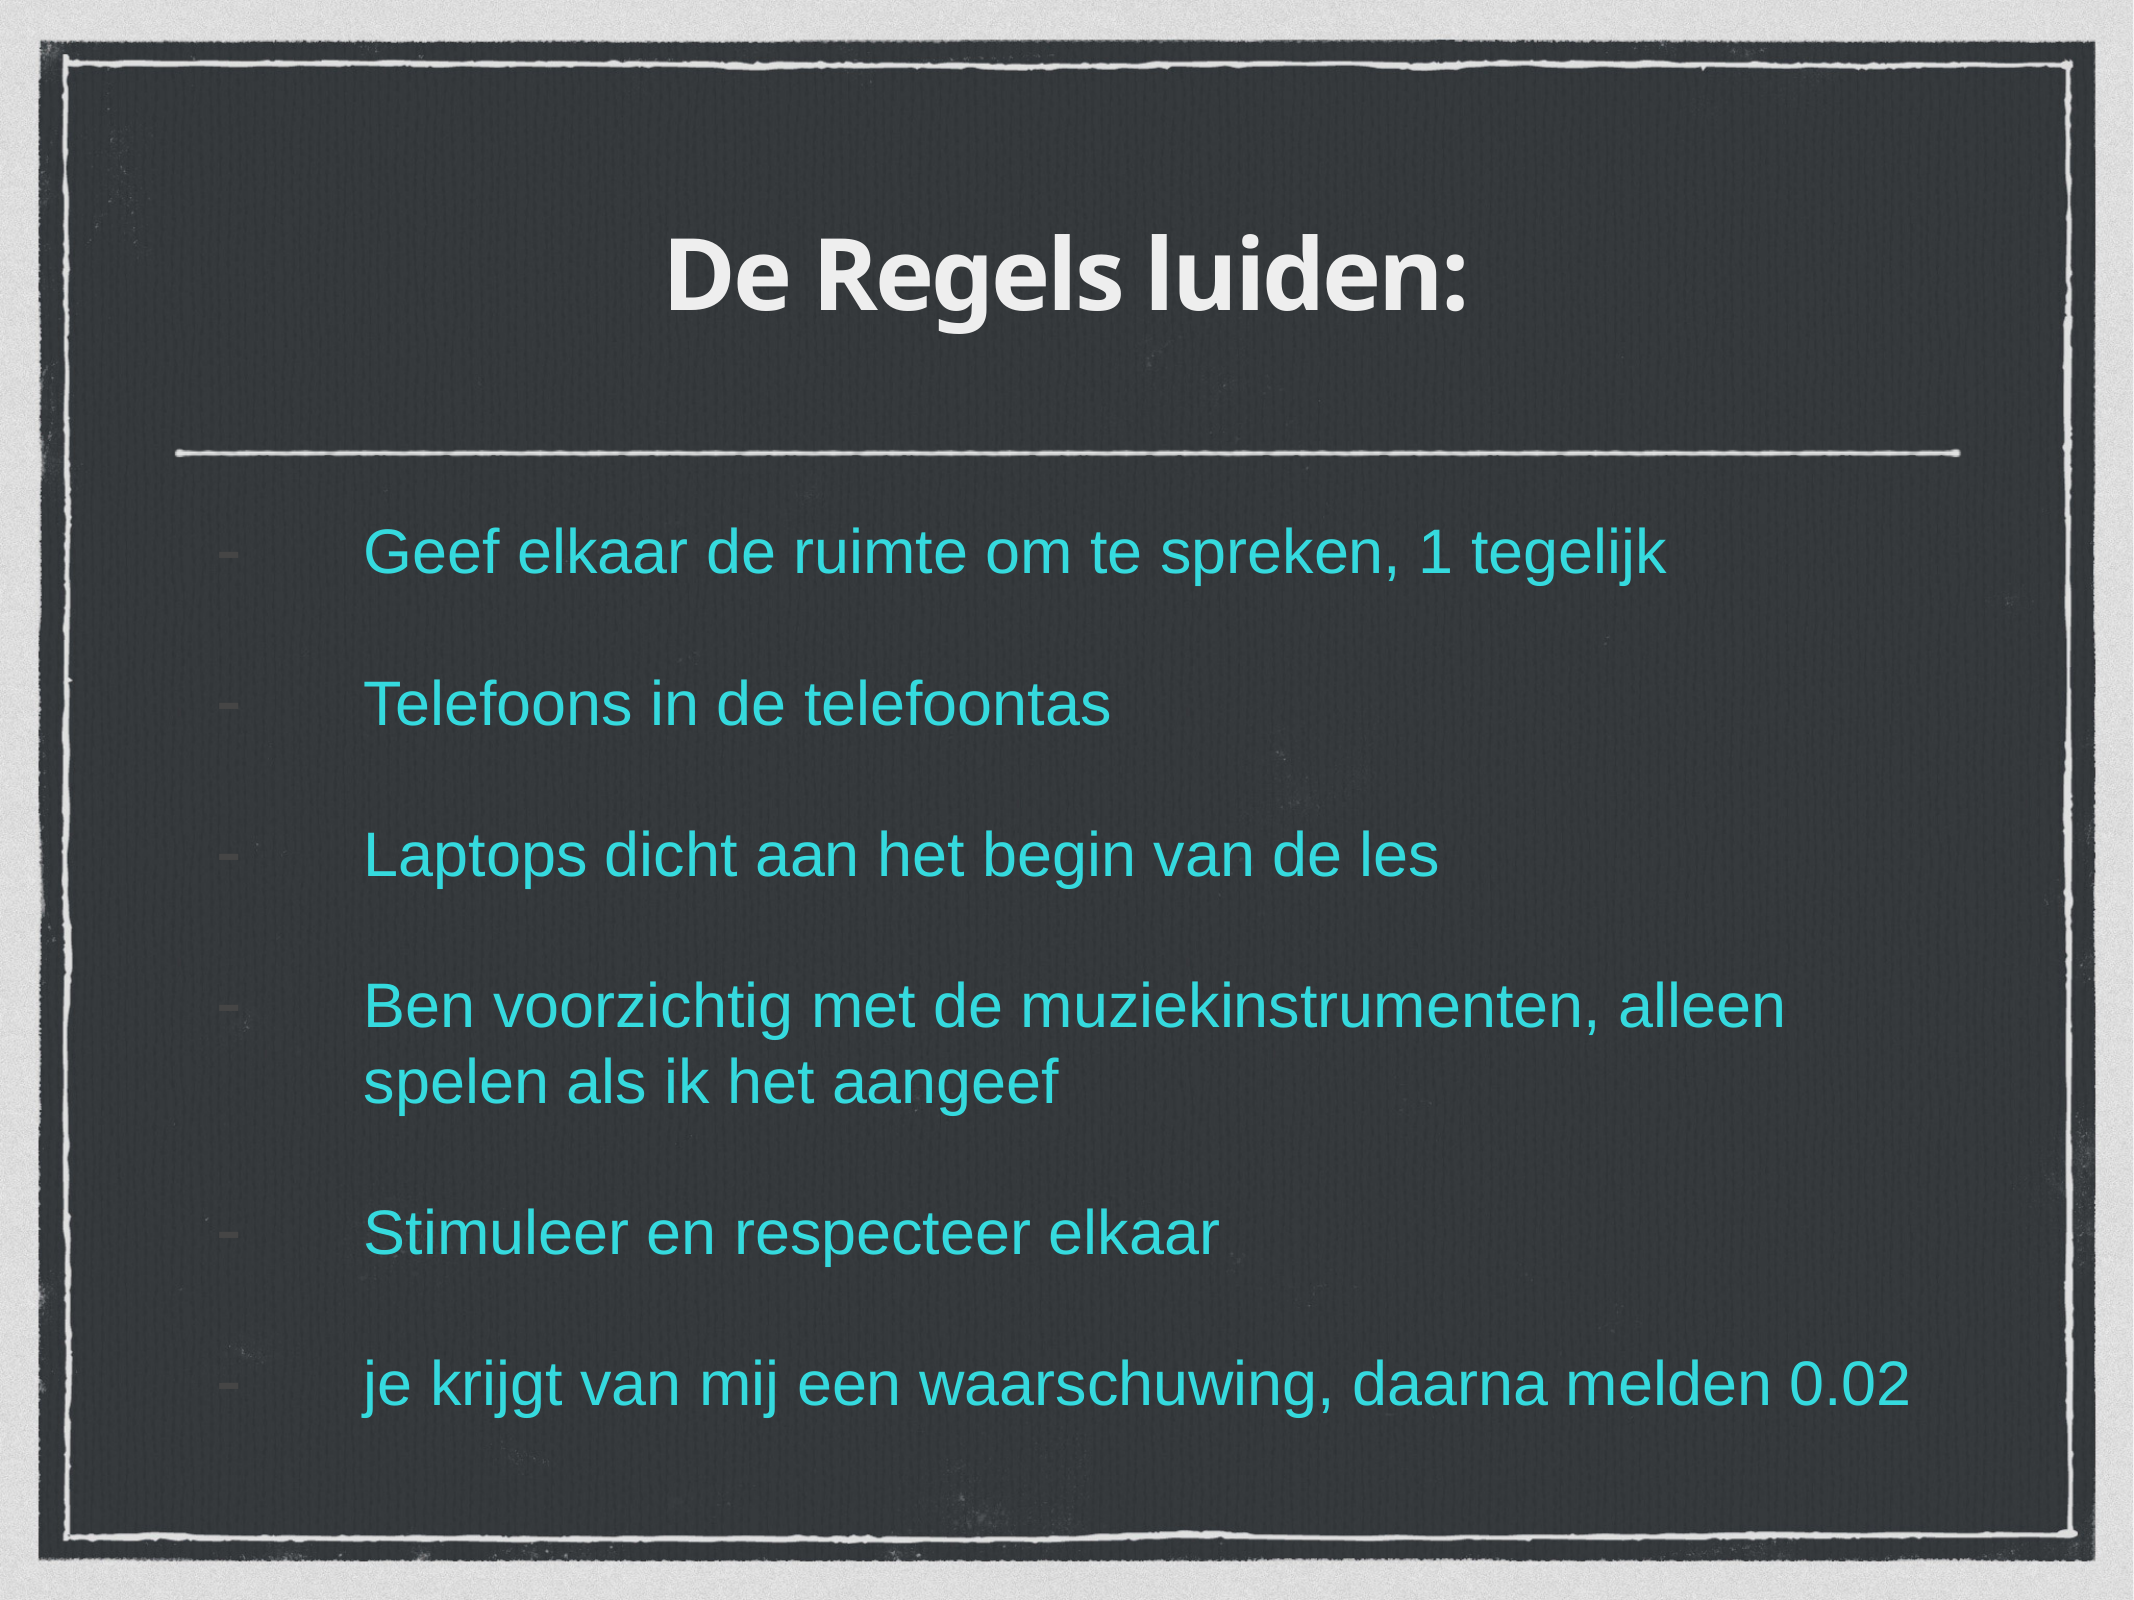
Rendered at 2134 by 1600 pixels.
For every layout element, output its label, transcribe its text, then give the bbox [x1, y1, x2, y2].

picture [0, 0, 2134, 1600]
list Geef elkaar de ruimte om te spreken, 1 tegelijk Telefoons in de telefoontas Laptops dicht aan het begin van de les Ben voorzichtig met de muziekinstrumenten, alleen spelen als ik het aangeef Stimuleer en respecteer elkaar je krijgt van mij een waarschuwing, daarna melden 0.02 [207, 495, 1926, 1434]
title De Regels luiden: [207, 114, 1926, 428]
